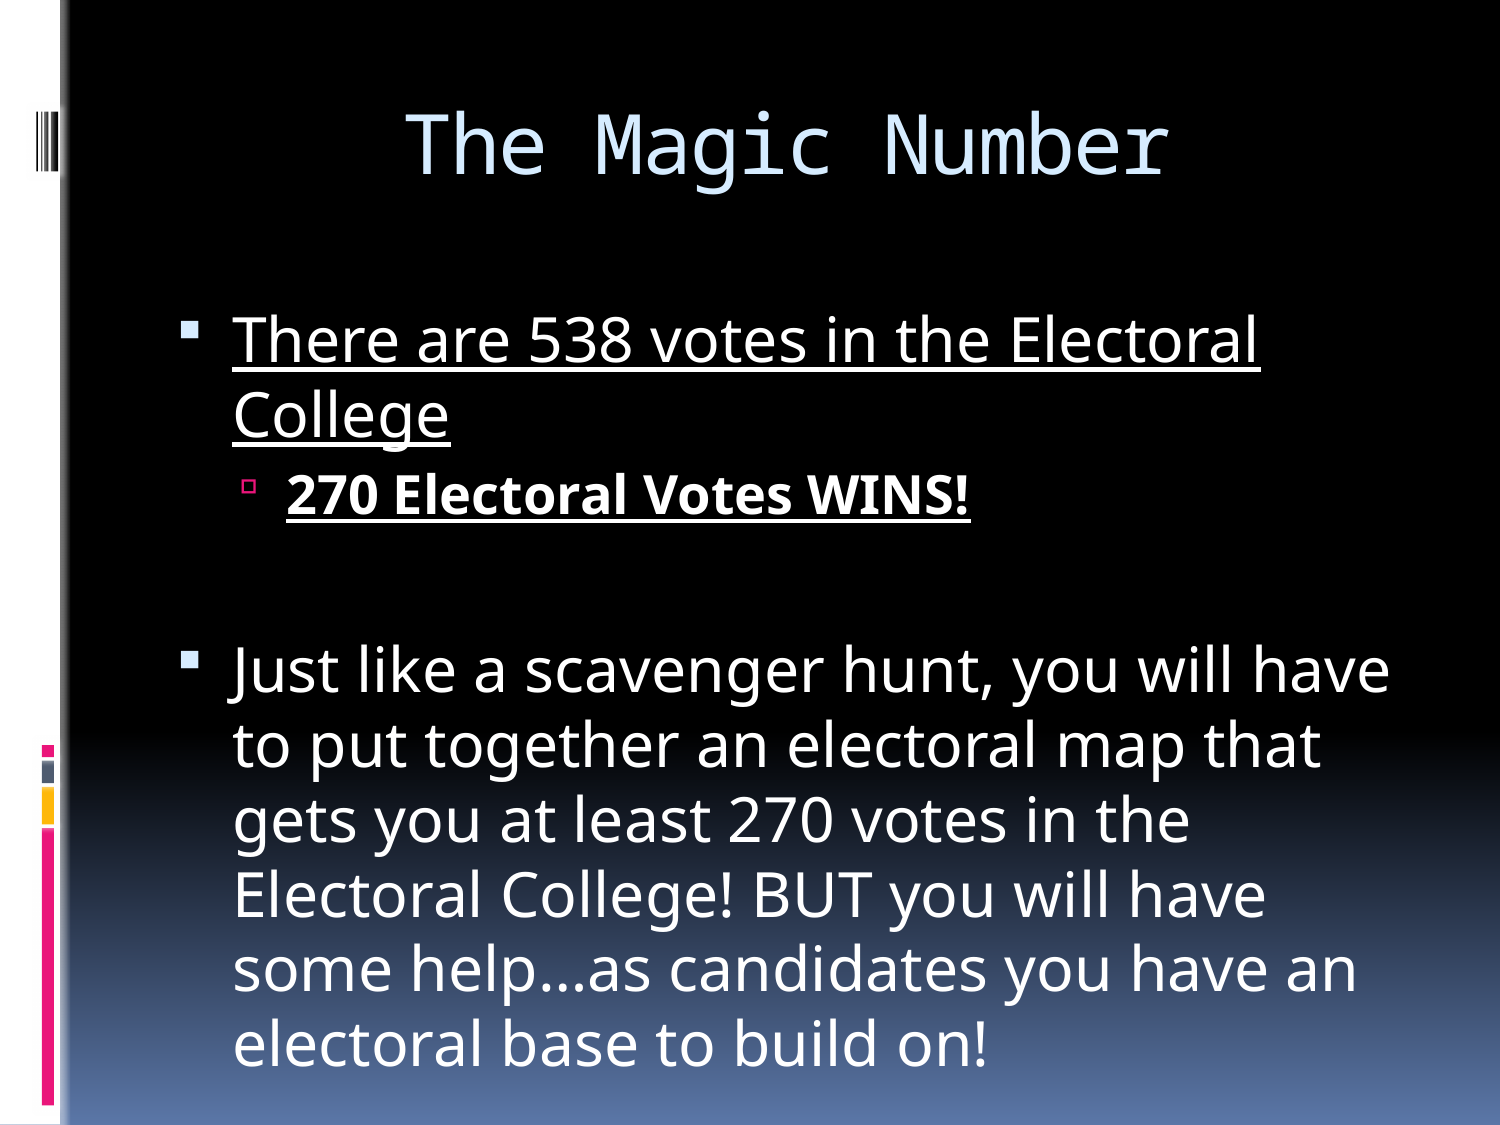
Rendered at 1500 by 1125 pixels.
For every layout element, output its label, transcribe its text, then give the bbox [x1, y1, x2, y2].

list There are 538 votes in the Electoral College 270 Electoral Votes WINS! Just like a scavenger hunt, you will have to put together an electoral map that gets you at least 270 votes in the Electoral College! BUT you will have some help…as candidates you have an electoral base to build on! [150, 292, 1425, 1043]
title The Magic Number [150, 83, 1425, 234]
